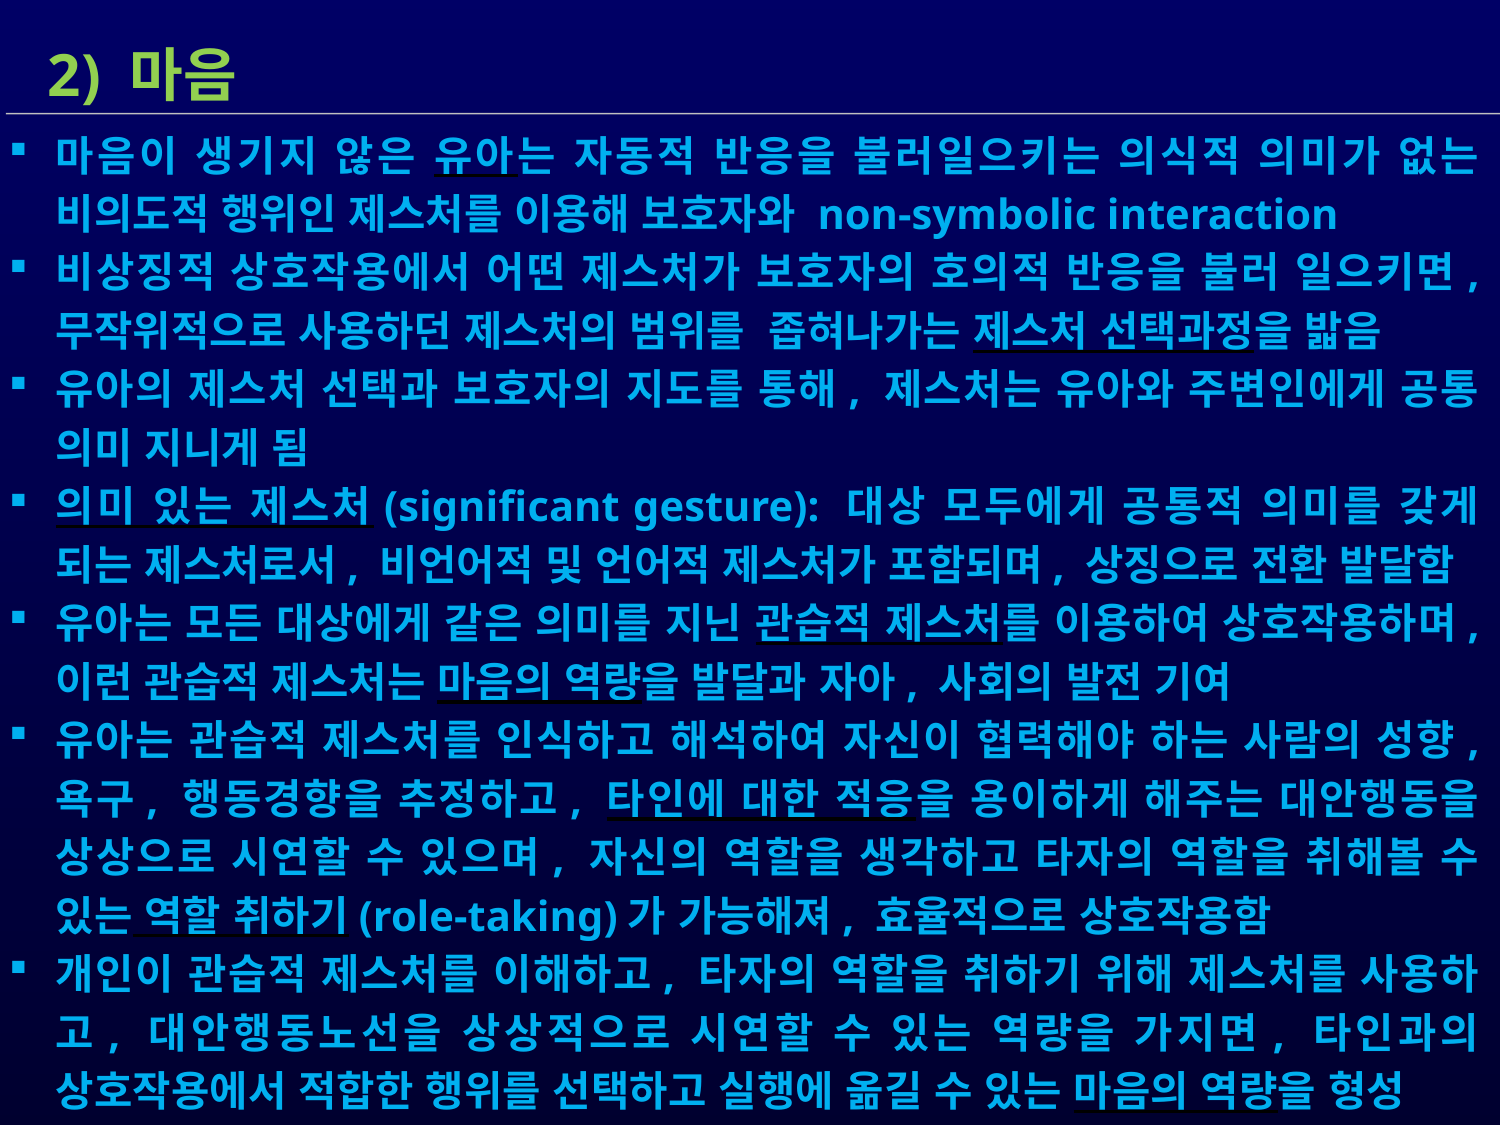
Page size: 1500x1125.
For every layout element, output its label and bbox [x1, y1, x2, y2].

text_box [0, 30, 1500, 1125]
